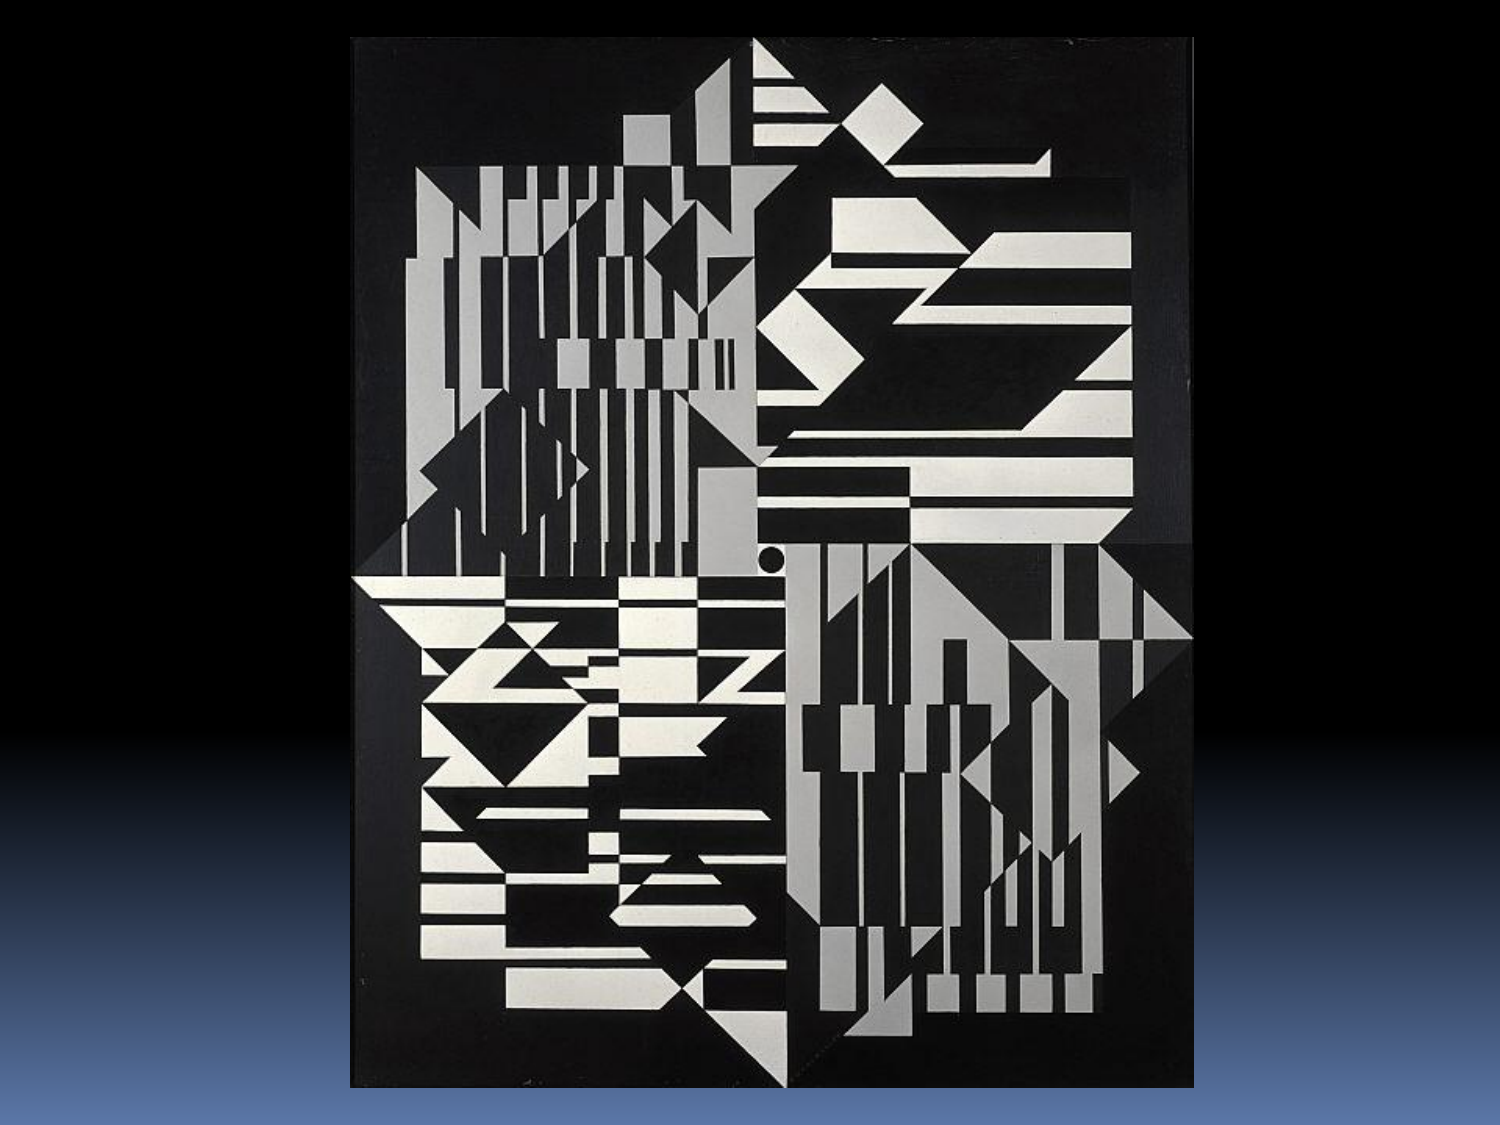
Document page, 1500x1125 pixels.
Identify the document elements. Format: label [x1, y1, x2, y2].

picture [349, 36, 1195, 1088]
